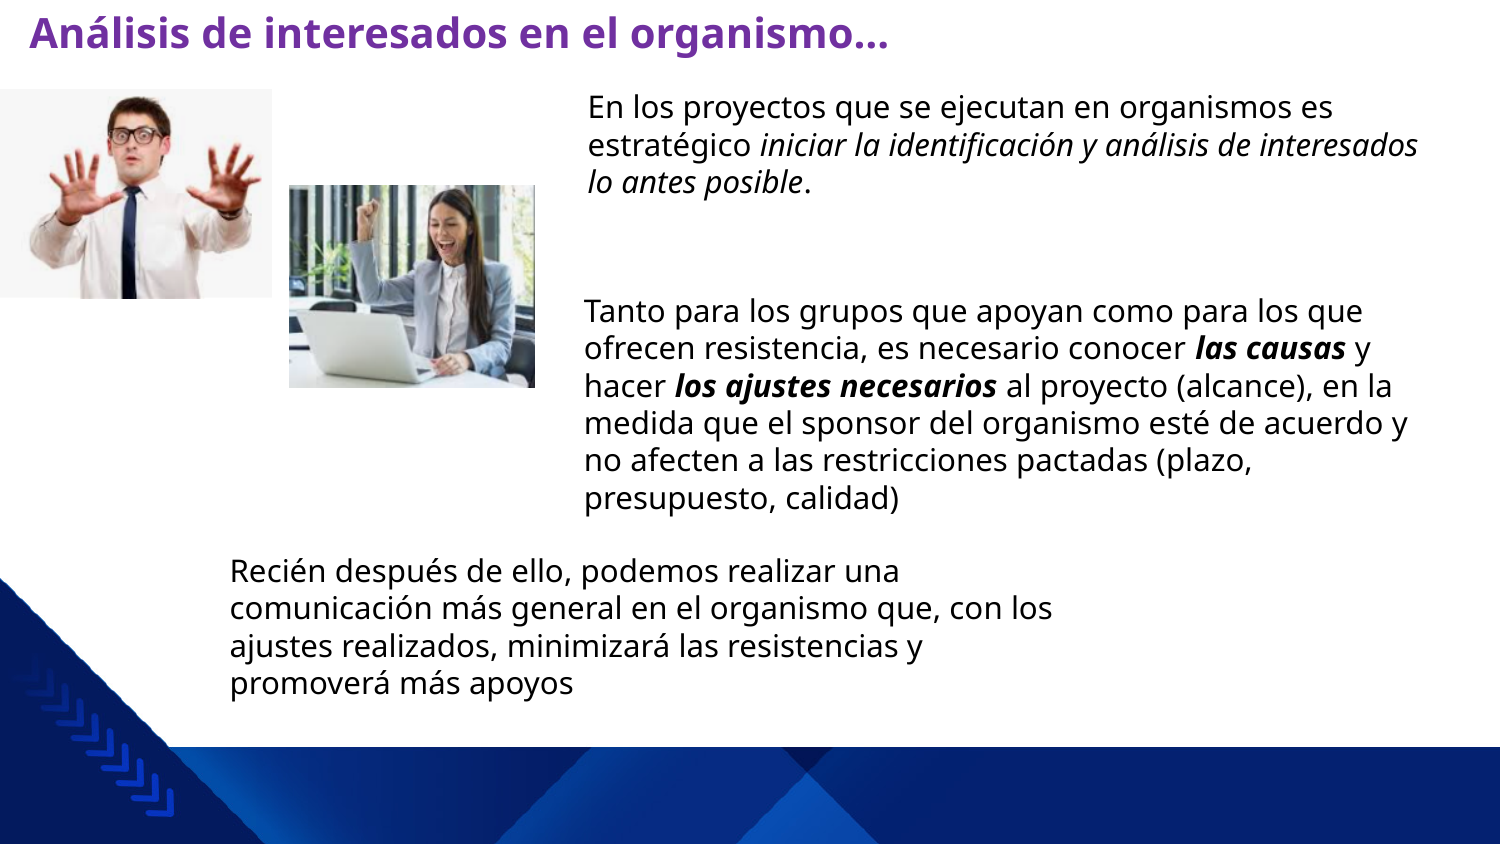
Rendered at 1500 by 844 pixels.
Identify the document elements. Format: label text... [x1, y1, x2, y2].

text_box En los proyectos que se ejecutan en organismos es estratégico iniciar la identificación y análisis de interesados lo antes posible. [576, 82, 1439, 206]
title Análisis de interesados en el organismo… [14, 0, 1405, 72]
picture [0, 0, 1500, 844]
text_box Recién después de ello, podemos realizar una comunicación más general en el organismo que, con los ajustes realizados, minimizará las resistencias y promoverá más apoyos [218, 545, 1069, 707]
text_box Tanto para los grupos que apoyan como para los que ofrecen resistencia, es necesario conocer las causas y hacer los ajustes necesarios al proyecto (alcance), en la medida que el sponsor del organismo esté de acuerdo y no afecten a las restricciones pactadas (plazo, presupuesto, calidad) [572, 285, 1443, 522]
